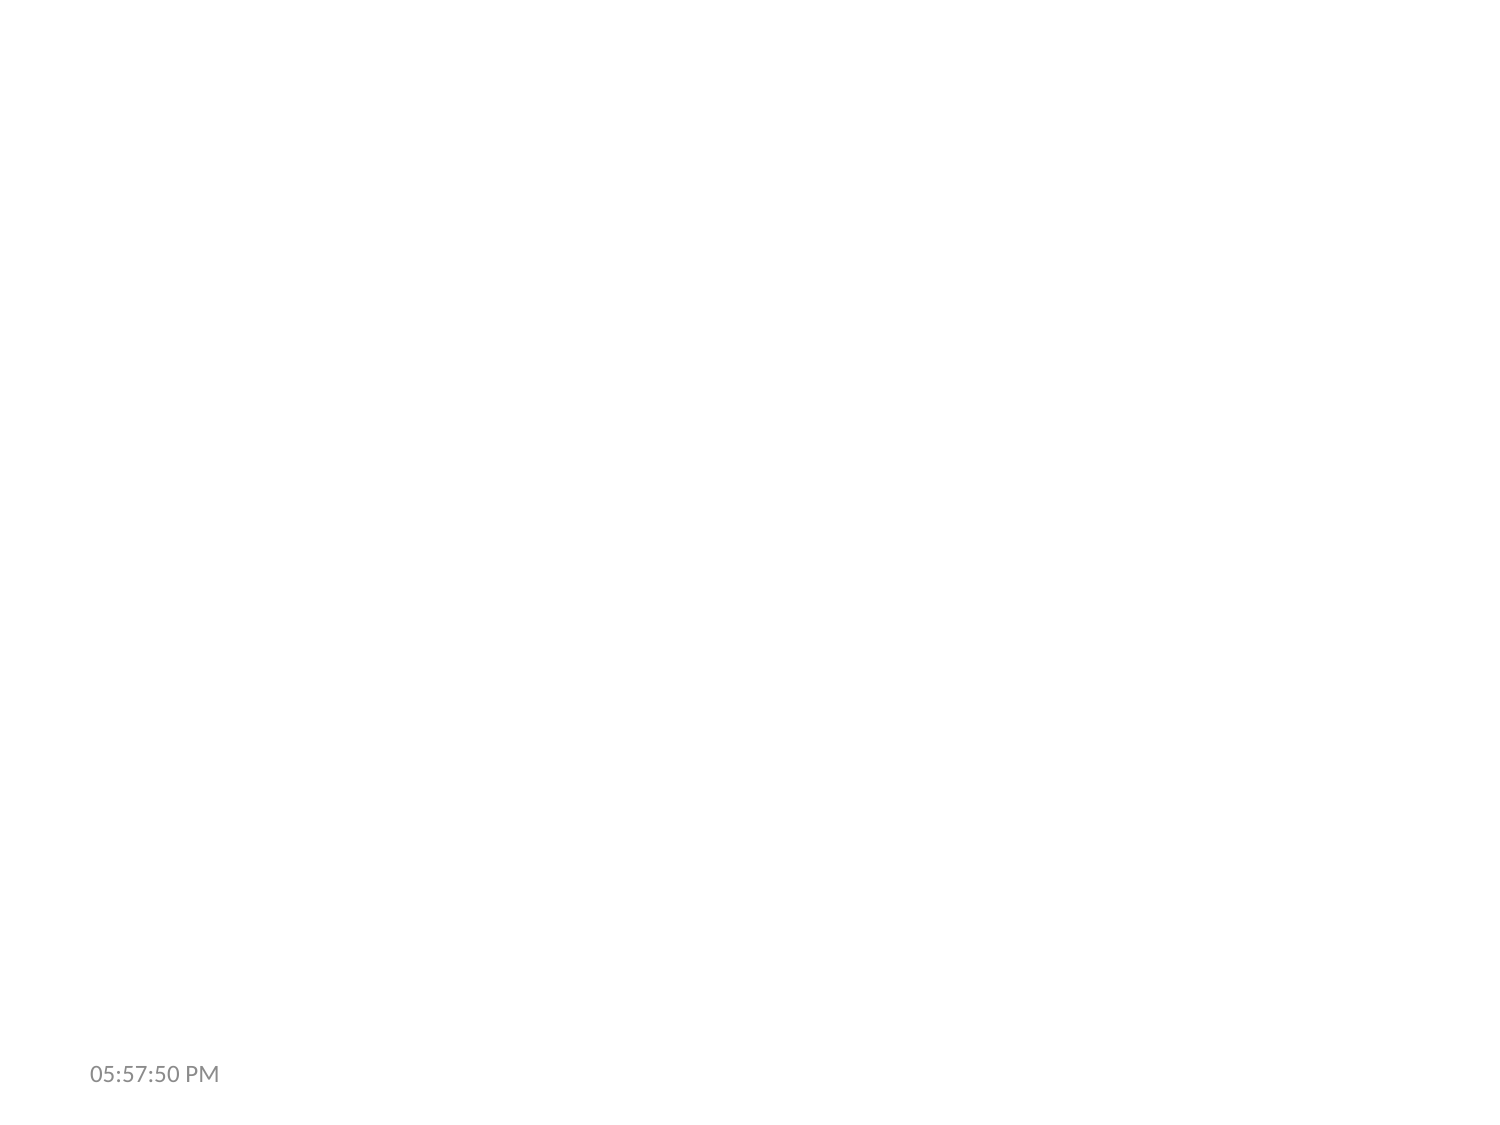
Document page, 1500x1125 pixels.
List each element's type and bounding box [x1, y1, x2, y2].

slide_number [75, 1042, 425, 1103]
